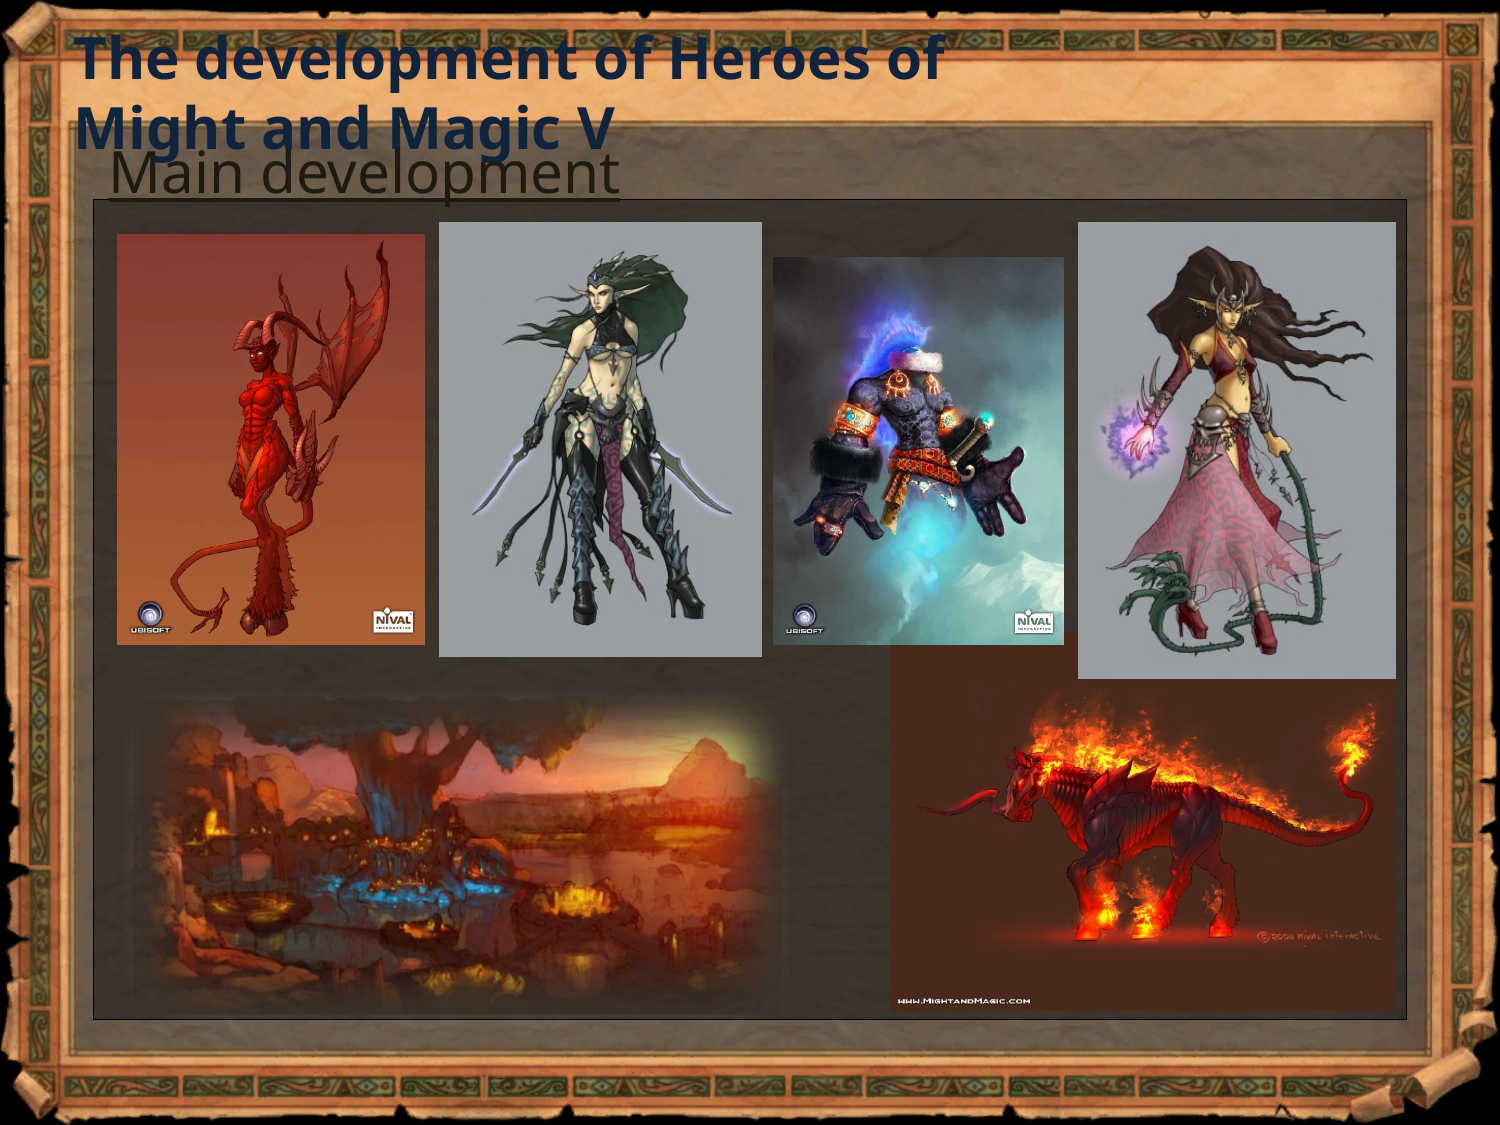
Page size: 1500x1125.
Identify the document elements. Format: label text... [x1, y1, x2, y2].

picture [0, 0, 1500, 1125]
text_box The development of Heroes of Might and Magic V [58, 61, 1125, 121]
text_box Main development [93, 140, 1161, 200]
text_box [93, 199, 1407, 1020]
